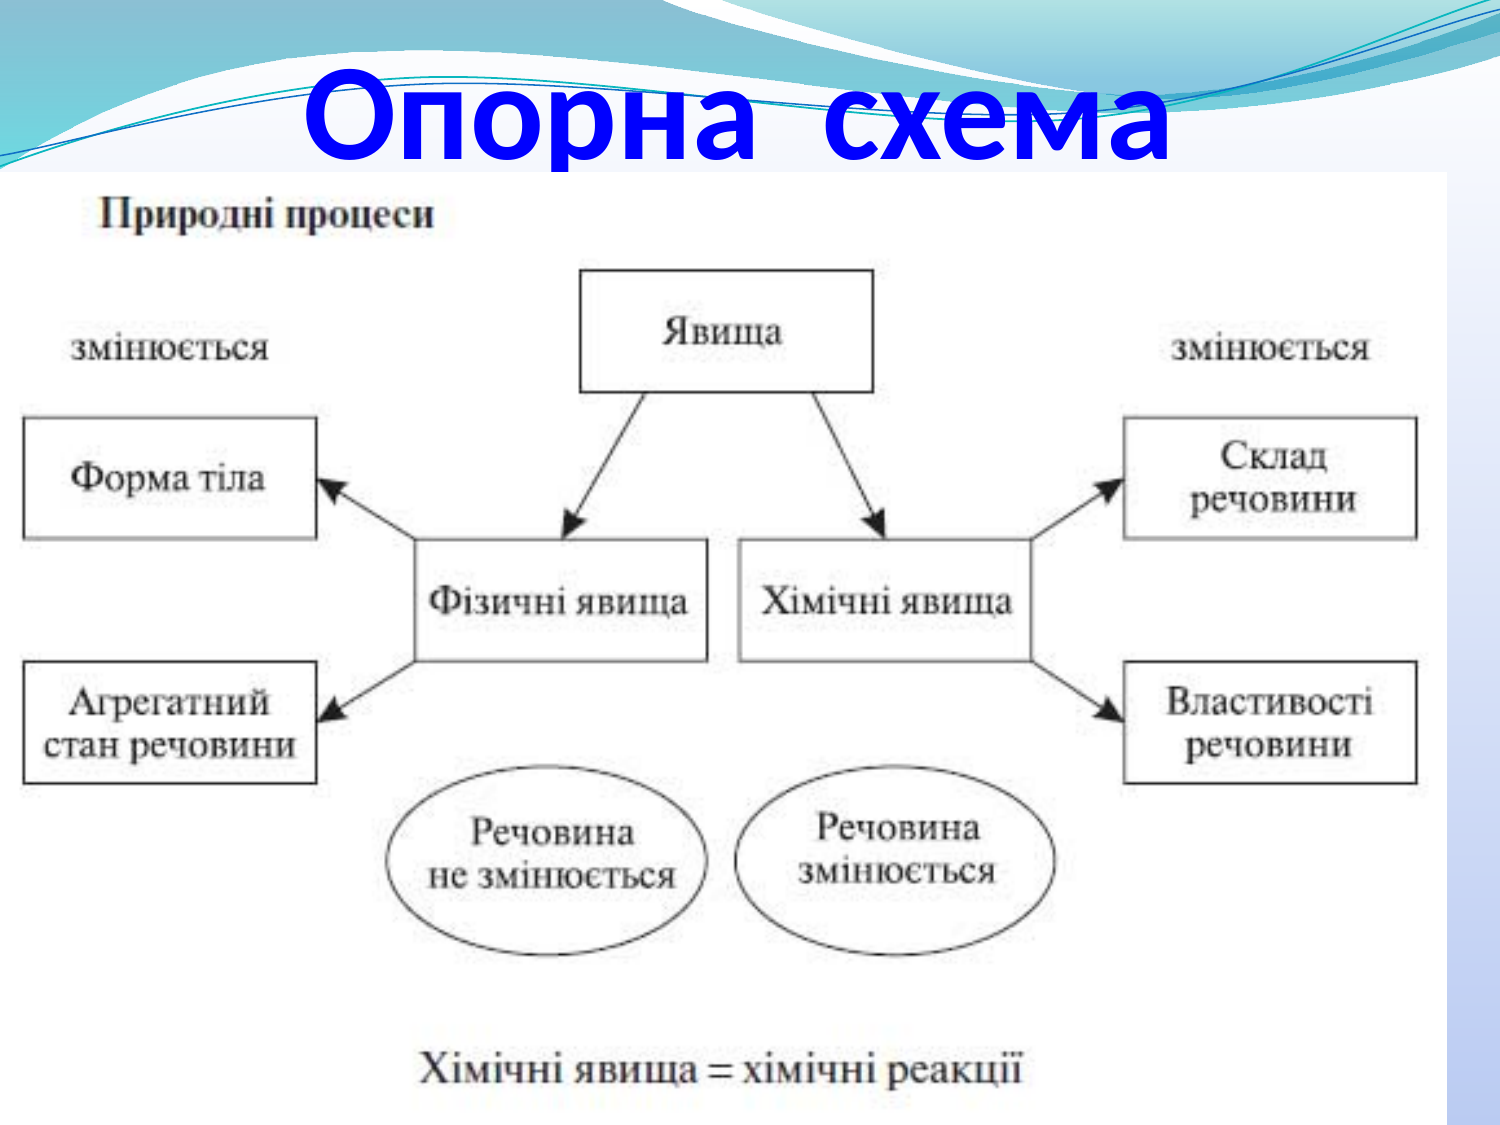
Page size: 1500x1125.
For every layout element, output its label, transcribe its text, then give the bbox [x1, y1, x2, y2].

title Опорна схема [64, 0, 1415, 160]
picture [0, 172, 1447, 1125]
